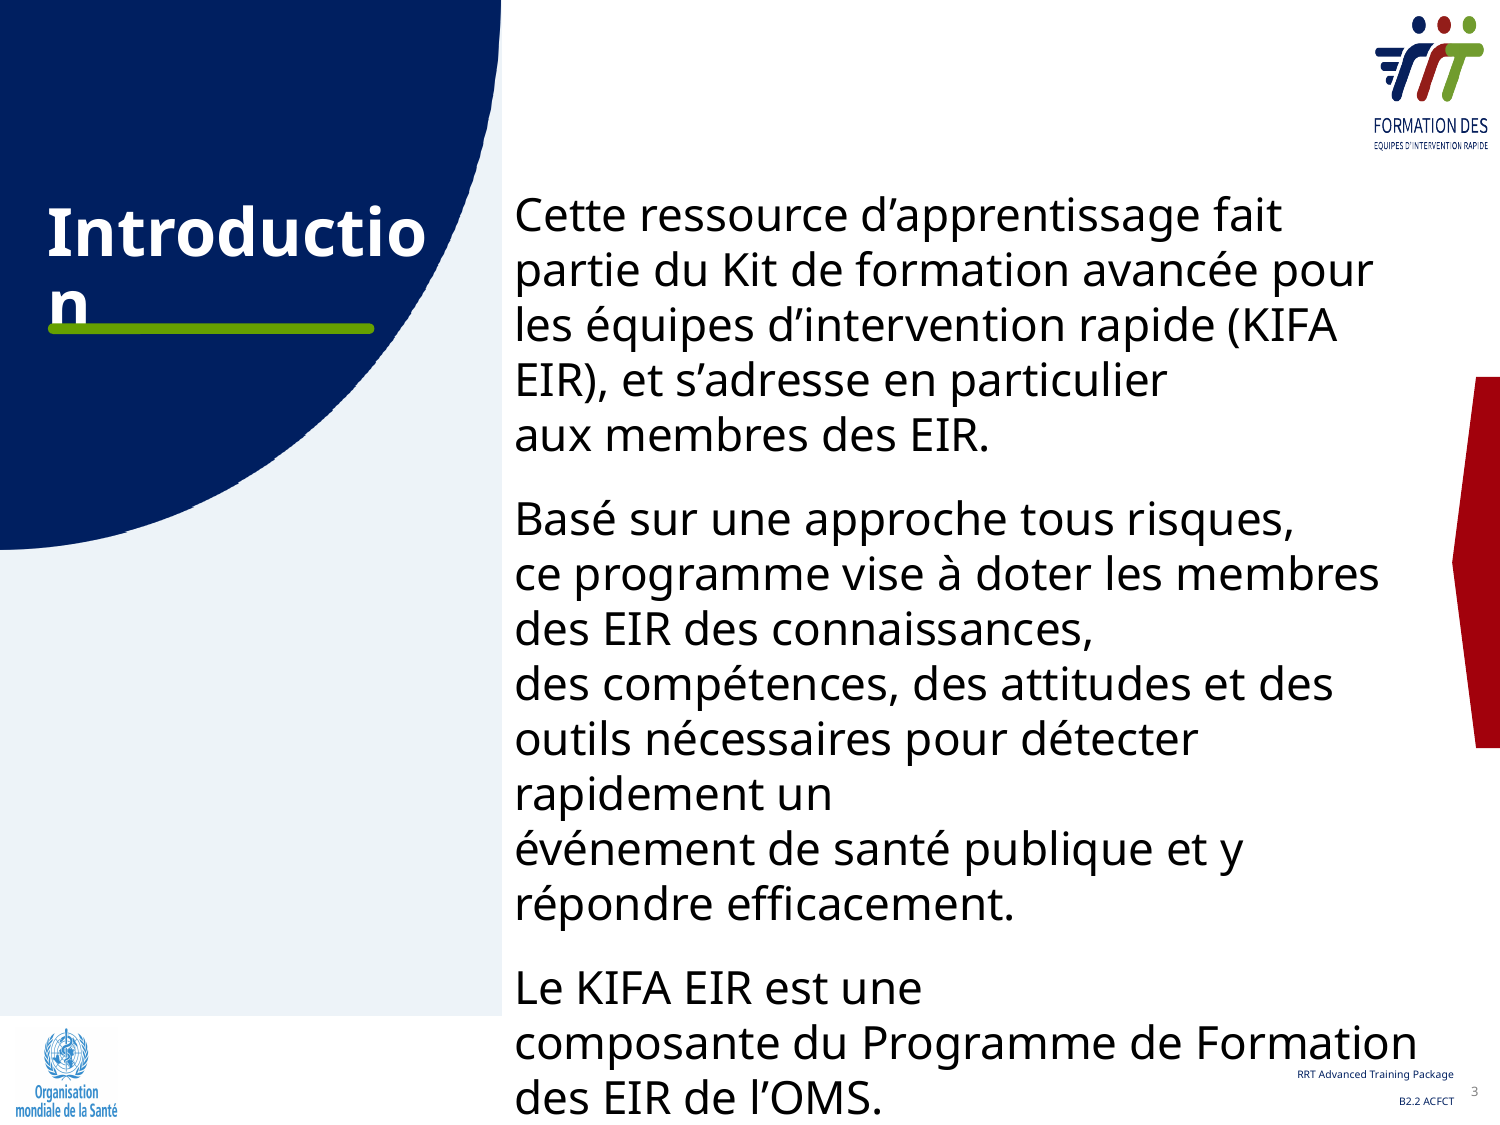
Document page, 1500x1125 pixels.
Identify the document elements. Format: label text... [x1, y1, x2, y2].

list Cette ressource d’apprentissage fait partie du Kit de formation avancée pour les équipes d’intervention rapide (KIFA EIR), et s’adresse en particulier aux membres des EIR. Basé sur une approche tous risques, ce programme vise à doter les membres des EIR des connaissances, des compétences, des attitudes et des outils nécessaires pour détecter rapidement un événement de santé publique et y répondre efficacement. Le KIFA EIR est une composante du Programme de Formation des EIR de l’OMS. [447, 184, 1438, 950]
picture [15, 1027, 118, 1118]
title Introduction [47, 198, 447, 260]
text_box [47, 323, 375, 335]
picture [0, 0, 502, 1018]
picture [1374, 15, 1488, 151]
